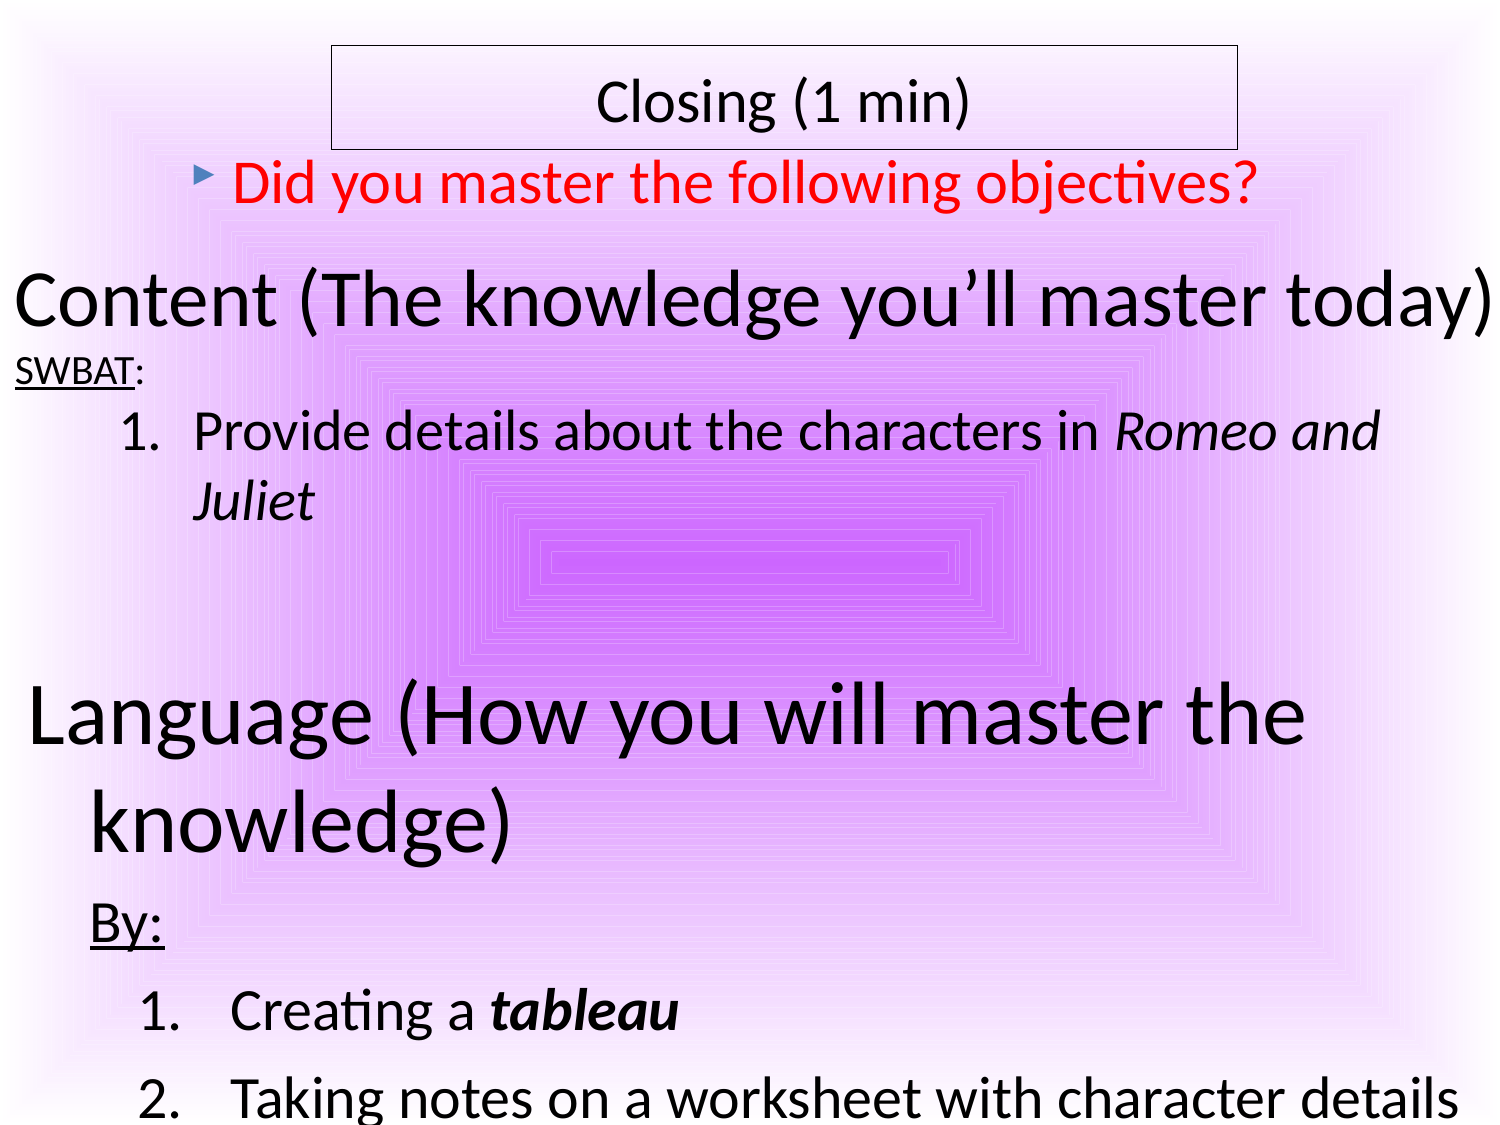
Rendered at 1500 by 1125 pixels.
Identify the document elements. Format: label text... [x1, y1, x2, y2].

title Closing (1 min) [331, 45, 1238, 134]
text_box Did you master the following objectives? [0, 134, 1434, 224]
text_box Content (The knowledge you’ll master today) SWBAT: Provide details about the characters in Romeo and Juliet [0, 237, 1500, 665]
text_box Language (How you will master the knowledge) By: Creating a tableau Taking notes on a worksheet with character details [12, 665, 1500, 1125]
